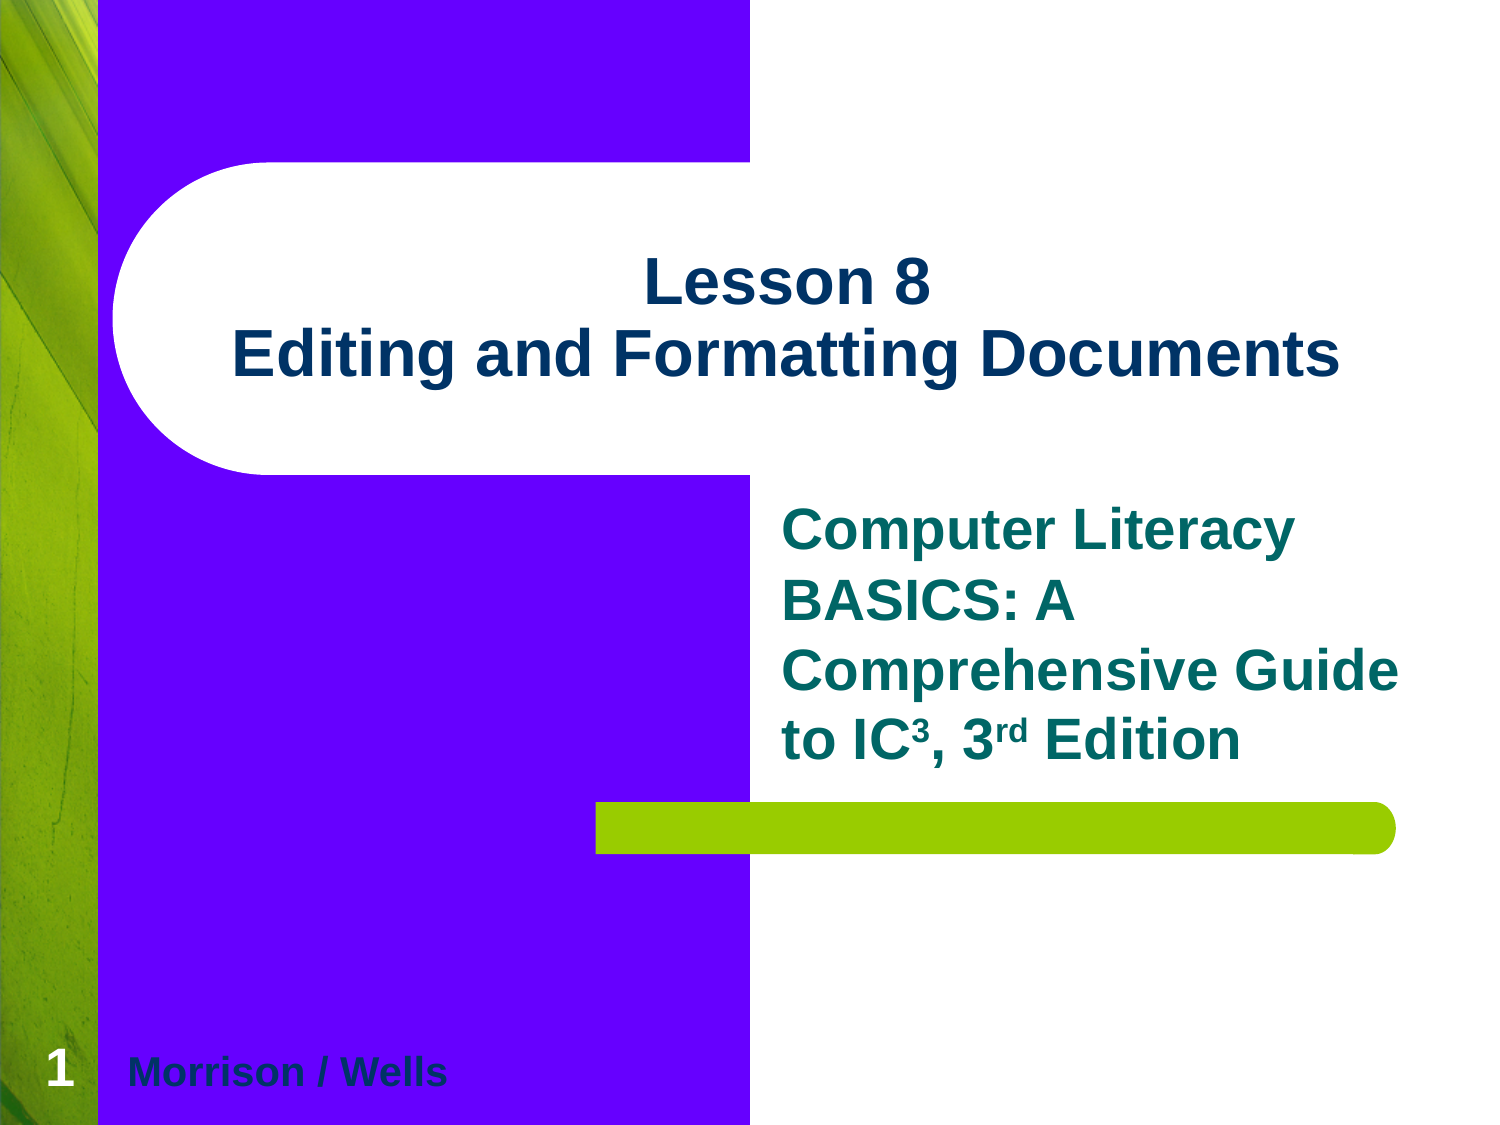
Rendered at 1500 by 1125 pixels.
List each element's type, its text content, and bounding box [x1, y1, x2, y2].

subtitle Computer Literacy BASICS: A Comprehensive Guide to IC3, 3rd Edition [766, 479, 1463, 780]
title Lesson 8 Editing and Formatting Documents [112, 162, 1463, 476]
text_box [99, 1025, 538, 1086]
picture [0, 0, 98, 1125]
text_box Morrison / Wells [112, 1037, 525, 1103]
slide_number 1 [12, 1024, 110, 1106]
